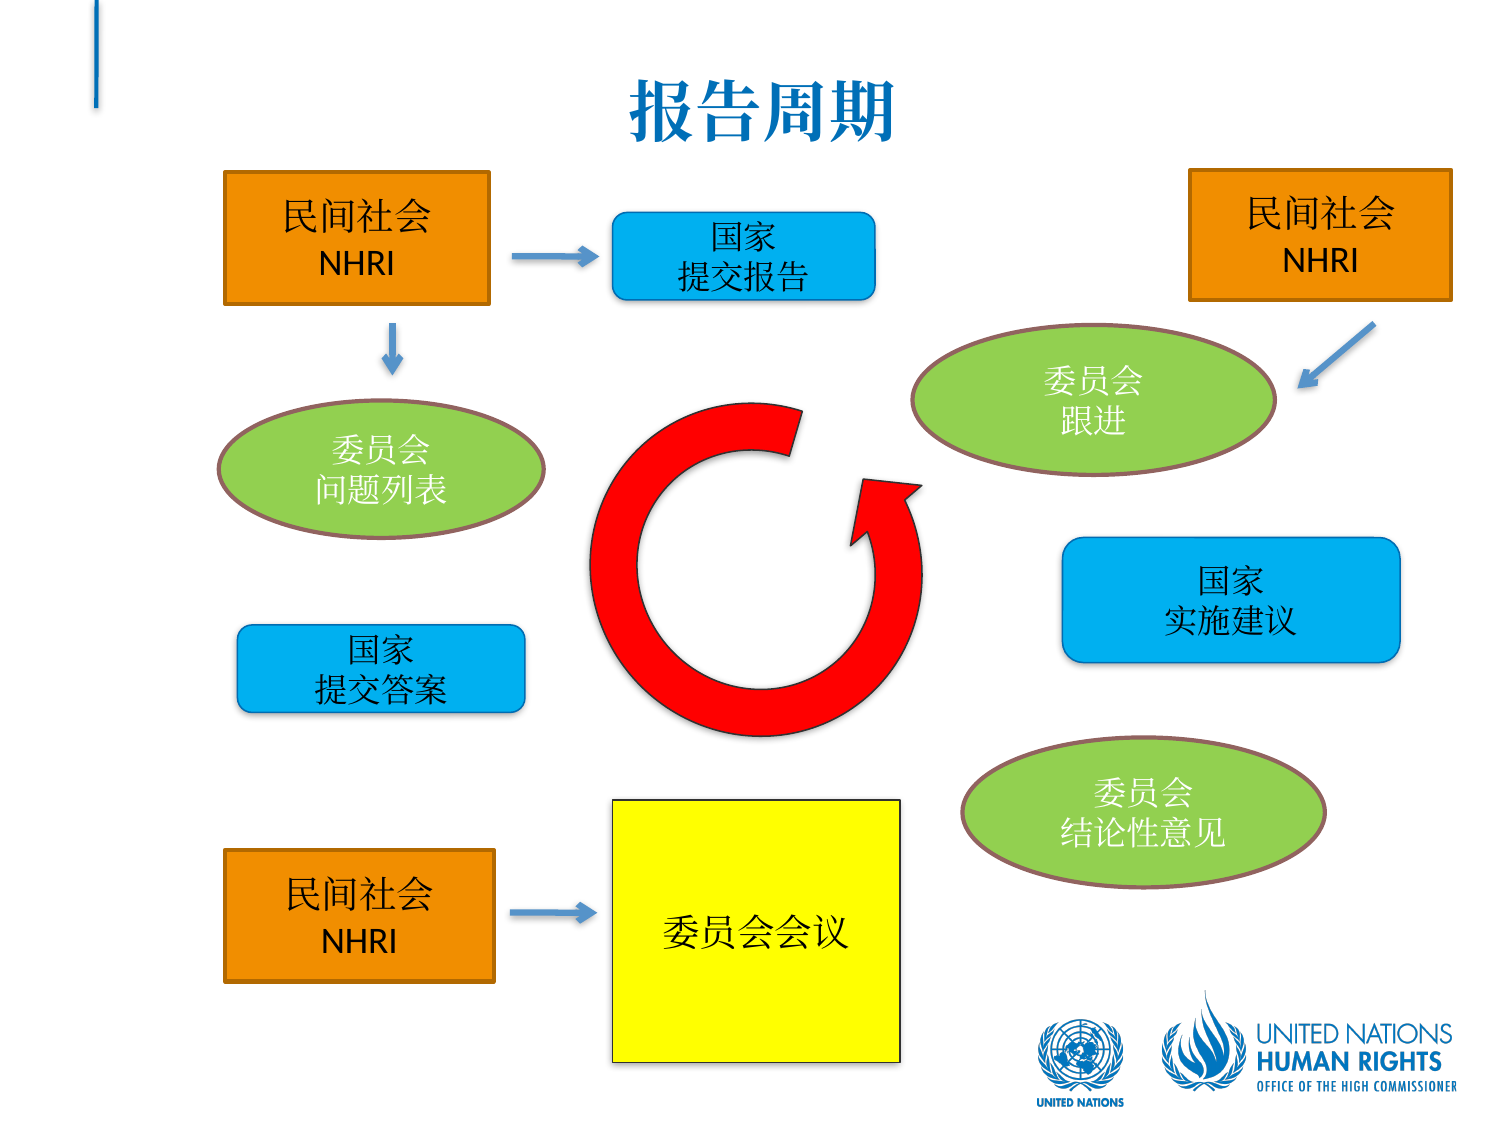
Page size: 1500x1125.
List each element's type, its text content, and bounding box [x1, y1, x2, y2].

text_box [589, 402, 923, 738]
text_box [1297, 323, 1375, 389]
picture [1037, 990, 1457, 1107]
title 报告周期 [87, 62, 1438, 172]
text_box 委员会 问题列表 [216, 398, 546, 541]
text_box 国家 实施建议 [1061, 536, 1401, 664]
text_box 委员会 跟进 [910, 322, 1278, 478]
text_box 民间社会 NHRI [223, 848, 496, 984]
text_box 委员会会议 [612, 799, 901, 1063]
text_box 民间社会 NHRI [223, 170, 491, 306]
text_box 国家 提交报告 [611, 211, 876, 301]
text_box 委员会 结论性意见 [960, 735, 1327, 890]
text_box 国家 提交答案 [236, 624, 526, 714]
text_box 民间社会 NHRI [1188, 168, 1453, 302]
